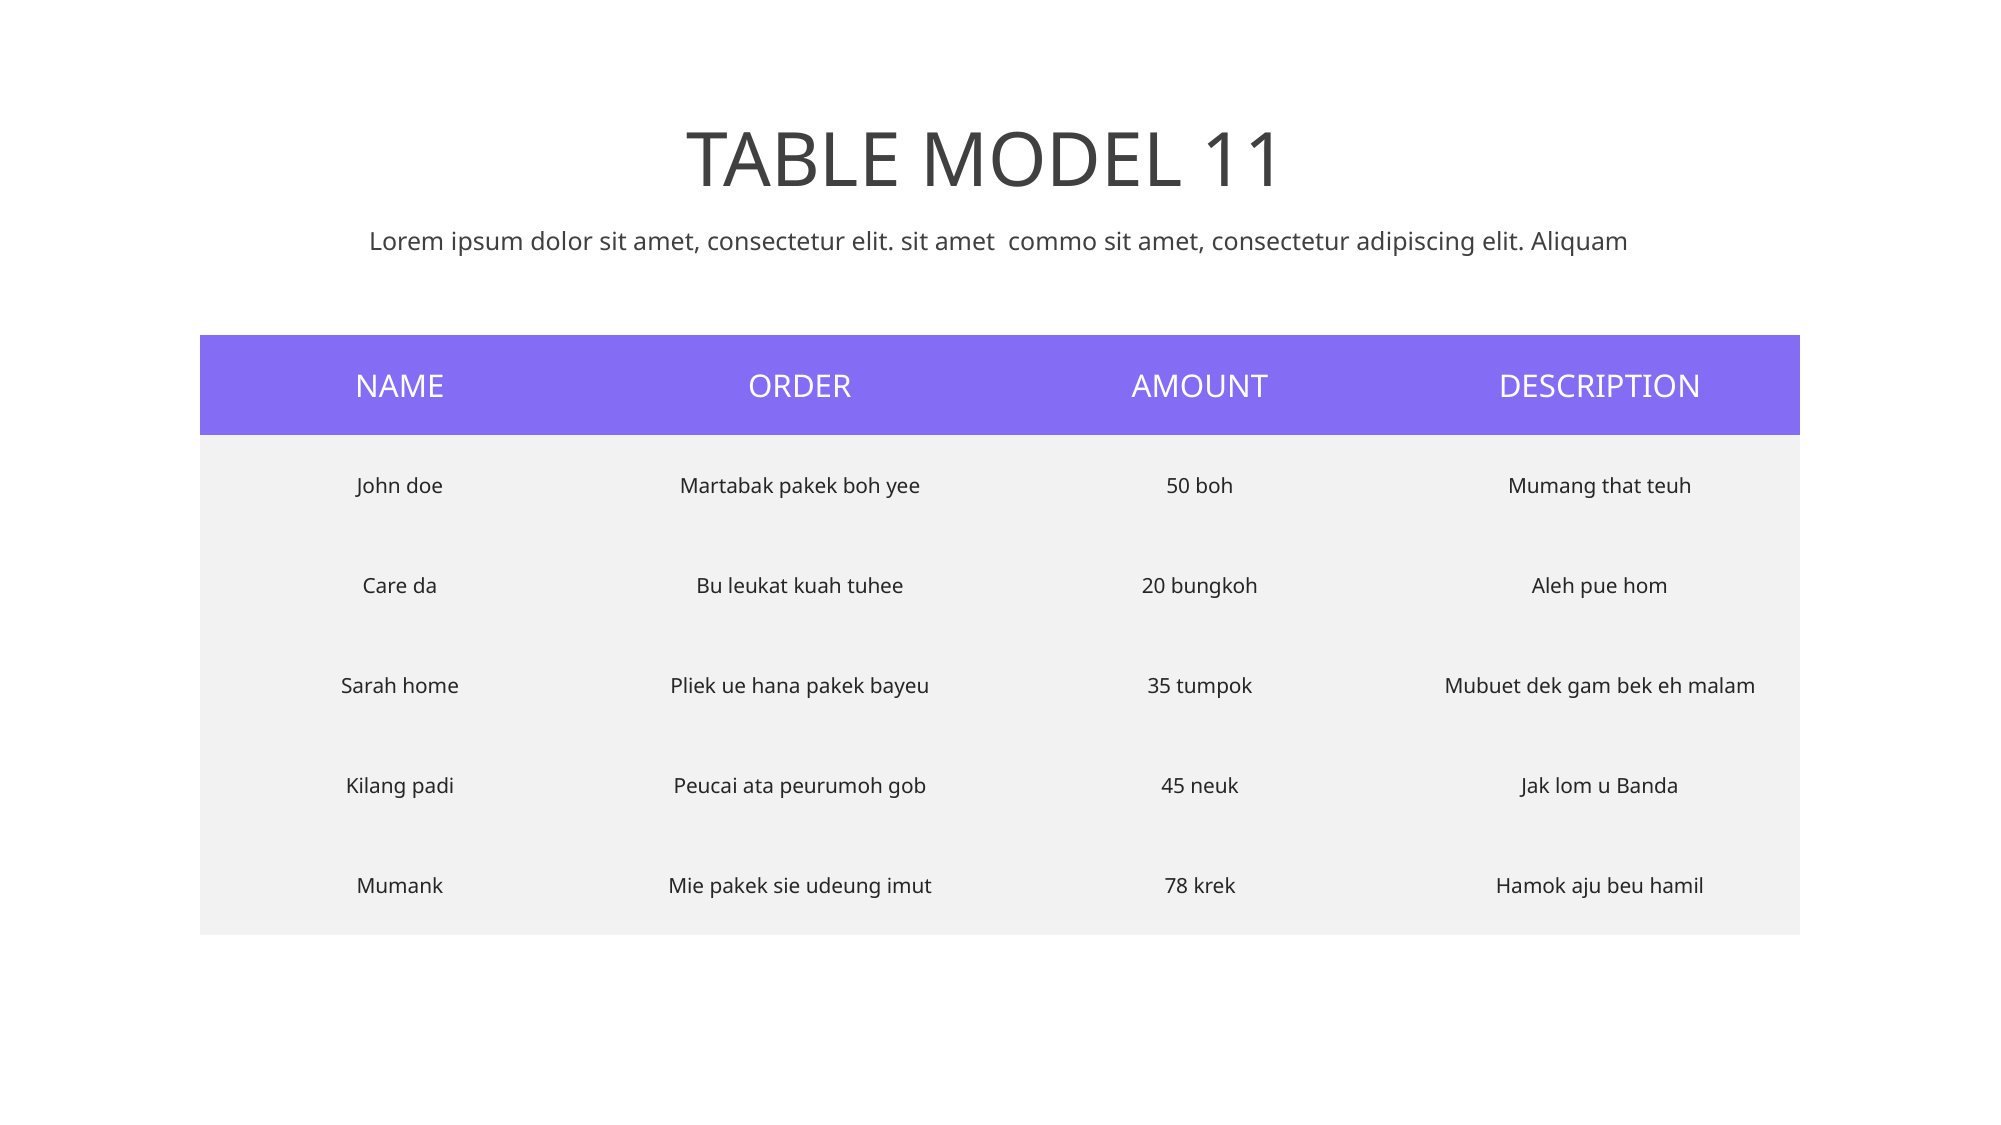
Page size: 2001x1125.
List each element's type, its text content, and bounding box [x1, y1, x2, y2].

table_cell Pliek ue hana pakek bayeu [600, 635, 1000, 735]
table_cell Peucai ata peurumoh gob [600, 735, 1000, 835]
table_cell Mumang that teuh [1400, 435, 1800, 535]
table_cell 78 krek [1000, 835, 1400, 935]
table_header ORDER [600, 335, 1000, 435]
table_cell Kilang padi [200, 735, 600, 835]
table_cell 20 bungkoh [1000, 535, 1400, 635]
table_cell 50 boh [1000, 435, 1400, 535]
table_cell 45 neuk [1000, 735, 1400, 835]
table_cell Martabak pakek boh yee [600, 435, 1000, 535]
table_cell 35 tumpok [1000, 635, 1400, 735]
table_cell Mie pakek sie udeung imut [600, 835, 1000, 935]
table_cell Hamok aju beu hamil [1400, 835, 1800, 935]
table_cell Aleh pue hom [1400, 535, 1800, 635]
table_header DESCRIPTION [1400, 335, 1800, 435]
table_cell John doe [200, 435, 600, 535]
table_cell Sarah home [200, 635, 600, 735]
table_cell Mubuet dek gam bek eh malam [1400, 635, 1800, 735]
table_cell Bu leukat kuah tuhee [600, 535, 1000, 635]
table_cell Care da [200, 535, 600, 635]
table_header NAME [200, 335, 600, 435]
text_box TABLE MODEL 11 [506, 66, 1469, 202]
table_cell Jak lom u Banda [1400, 735, 1800, 835]
table_header AMOUNT [1000, 335, 1400, 435]
table_cell Mumank [200, 835, 600, 935]
text_box Lorem ipsum dolor sit amet, consectetur elit. sit amet commo sit amet, consectetur adipiscing elit. Aliquam [341, 202, 1659, 263]
